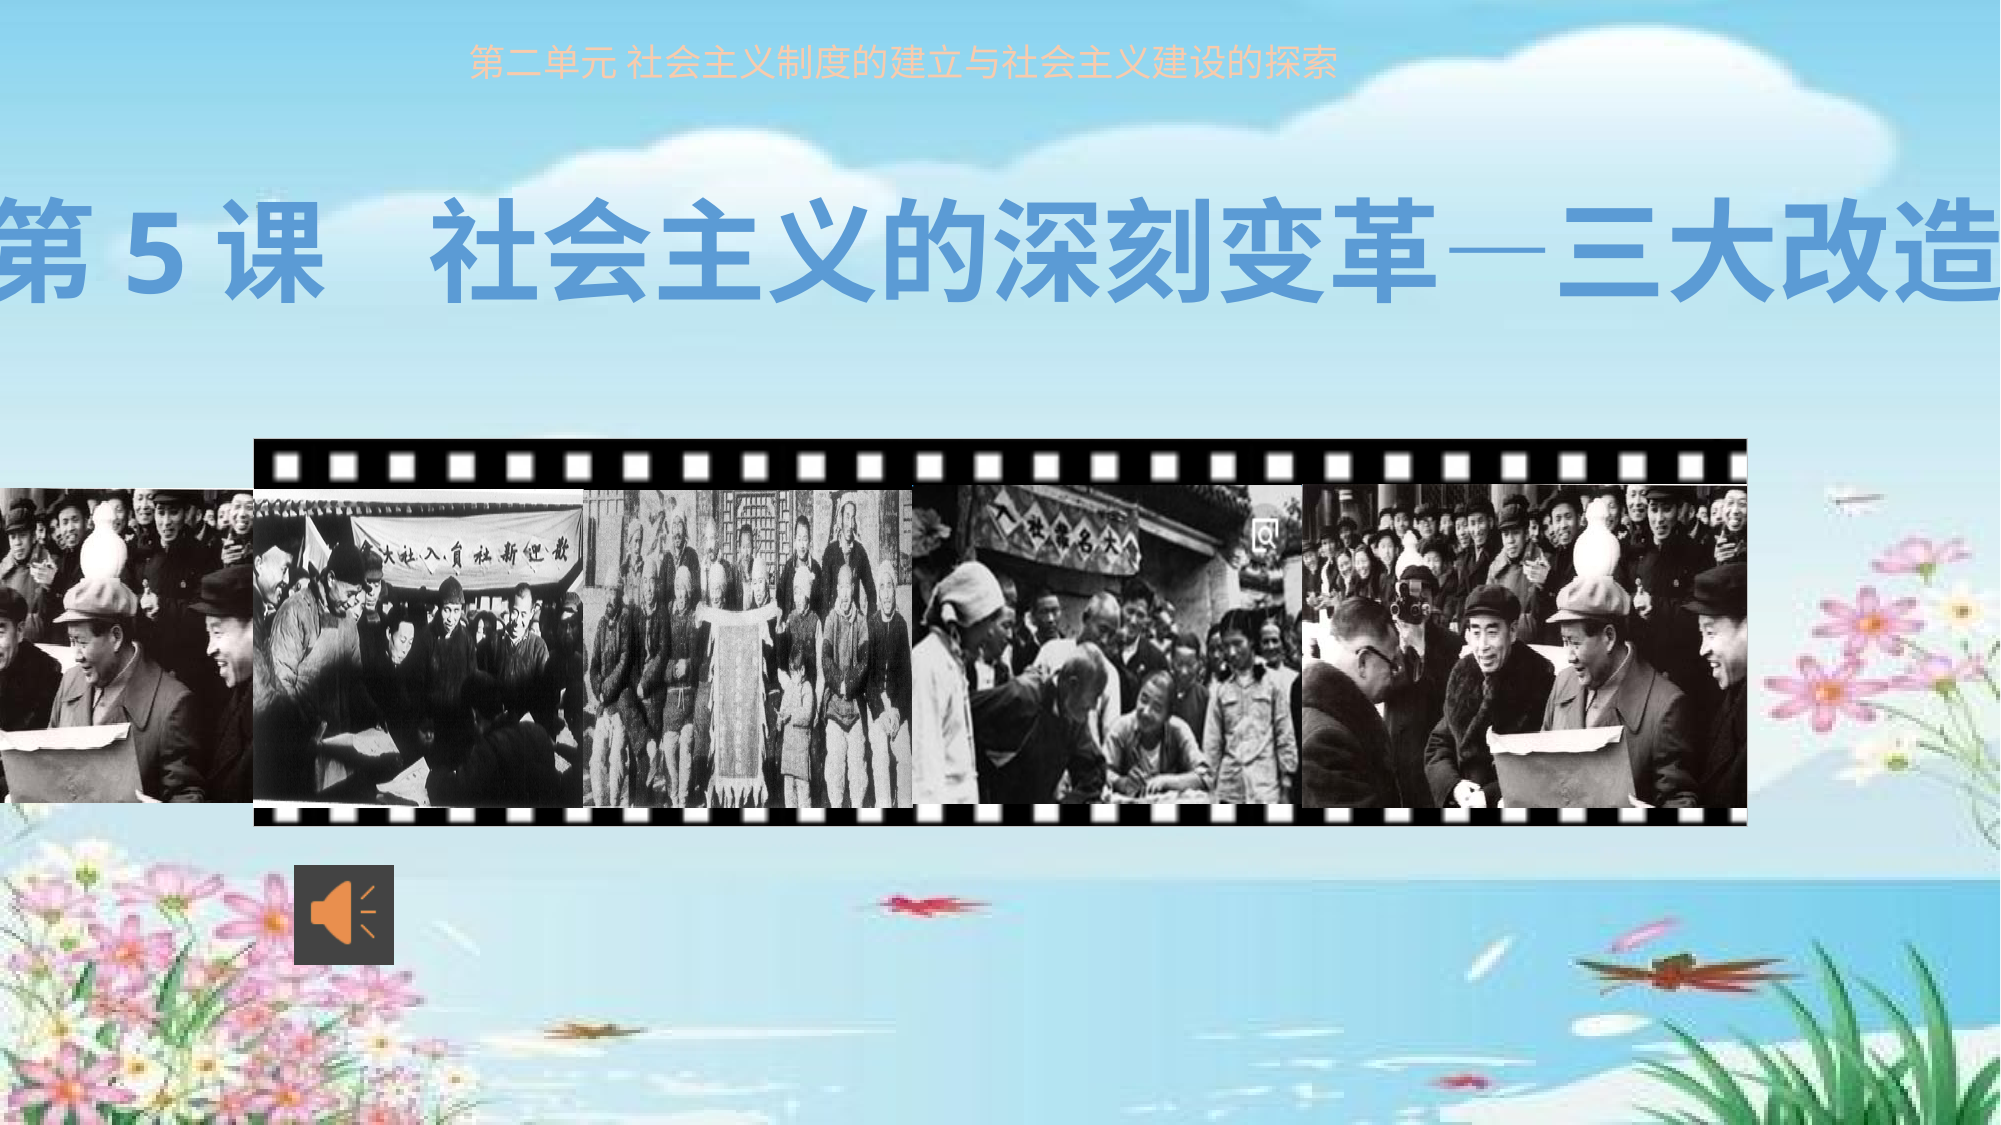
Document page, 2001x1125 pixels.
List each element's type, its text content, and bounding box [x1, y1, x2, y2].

picture [0, 0, 2001, 1125]
text_box 第5课 社会主义的深刻变革—三大改造 [0, 173, 2000, 324]
text_box 第二单元 社会主义制度的建立与社会主义建设的探索 [453, 31, 1355, 92]
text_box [0, 484, 1747, 808]
